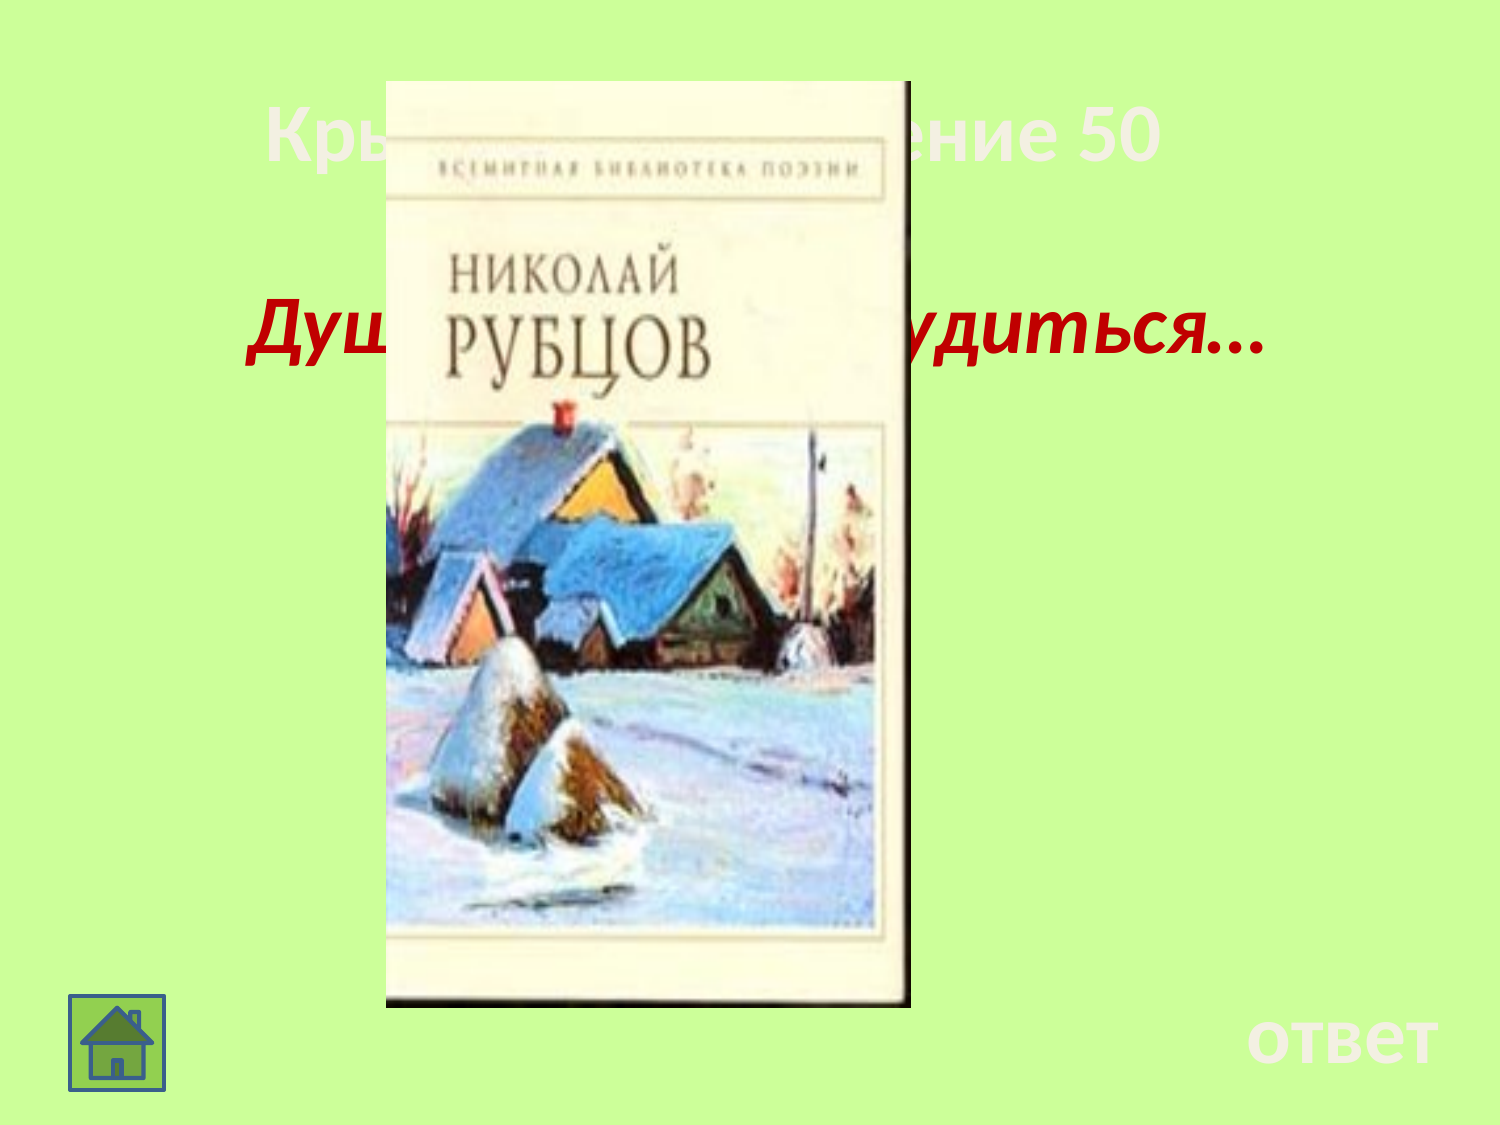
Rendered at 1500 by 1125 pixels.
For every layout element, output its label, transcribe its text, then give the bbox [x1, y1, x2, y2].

text_box ответ [1230, 972, 1456, 1088]
text_box Крылатое выражение 50 [222, 70, 1206, 186]
list Душа обязана трудиться… [75, 262, 381, 1005]
text_box [68, 994, 166, 1092]
list Душа обязана трудиться… [916, 262, 1425, 1005]
picture [386, 81, 911, 1009]
